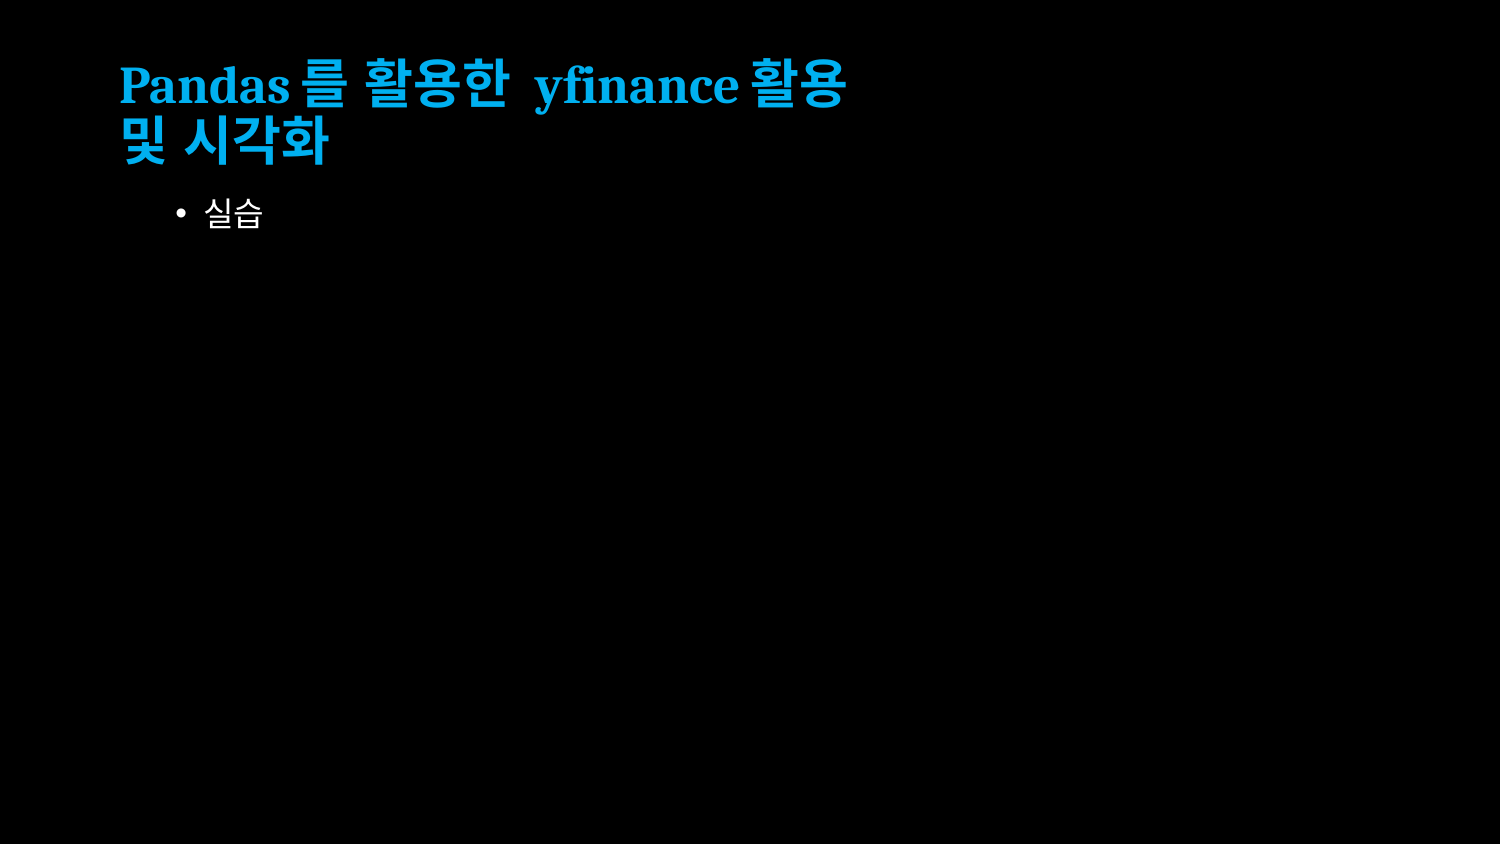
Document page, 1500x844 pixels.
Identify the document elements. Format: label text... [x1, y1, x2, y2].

title Pandas를 활용한 yfinance활용 및 시각화 [104, 49, 1270, 181]
list 실습 [104, 190, 1302, 772]
